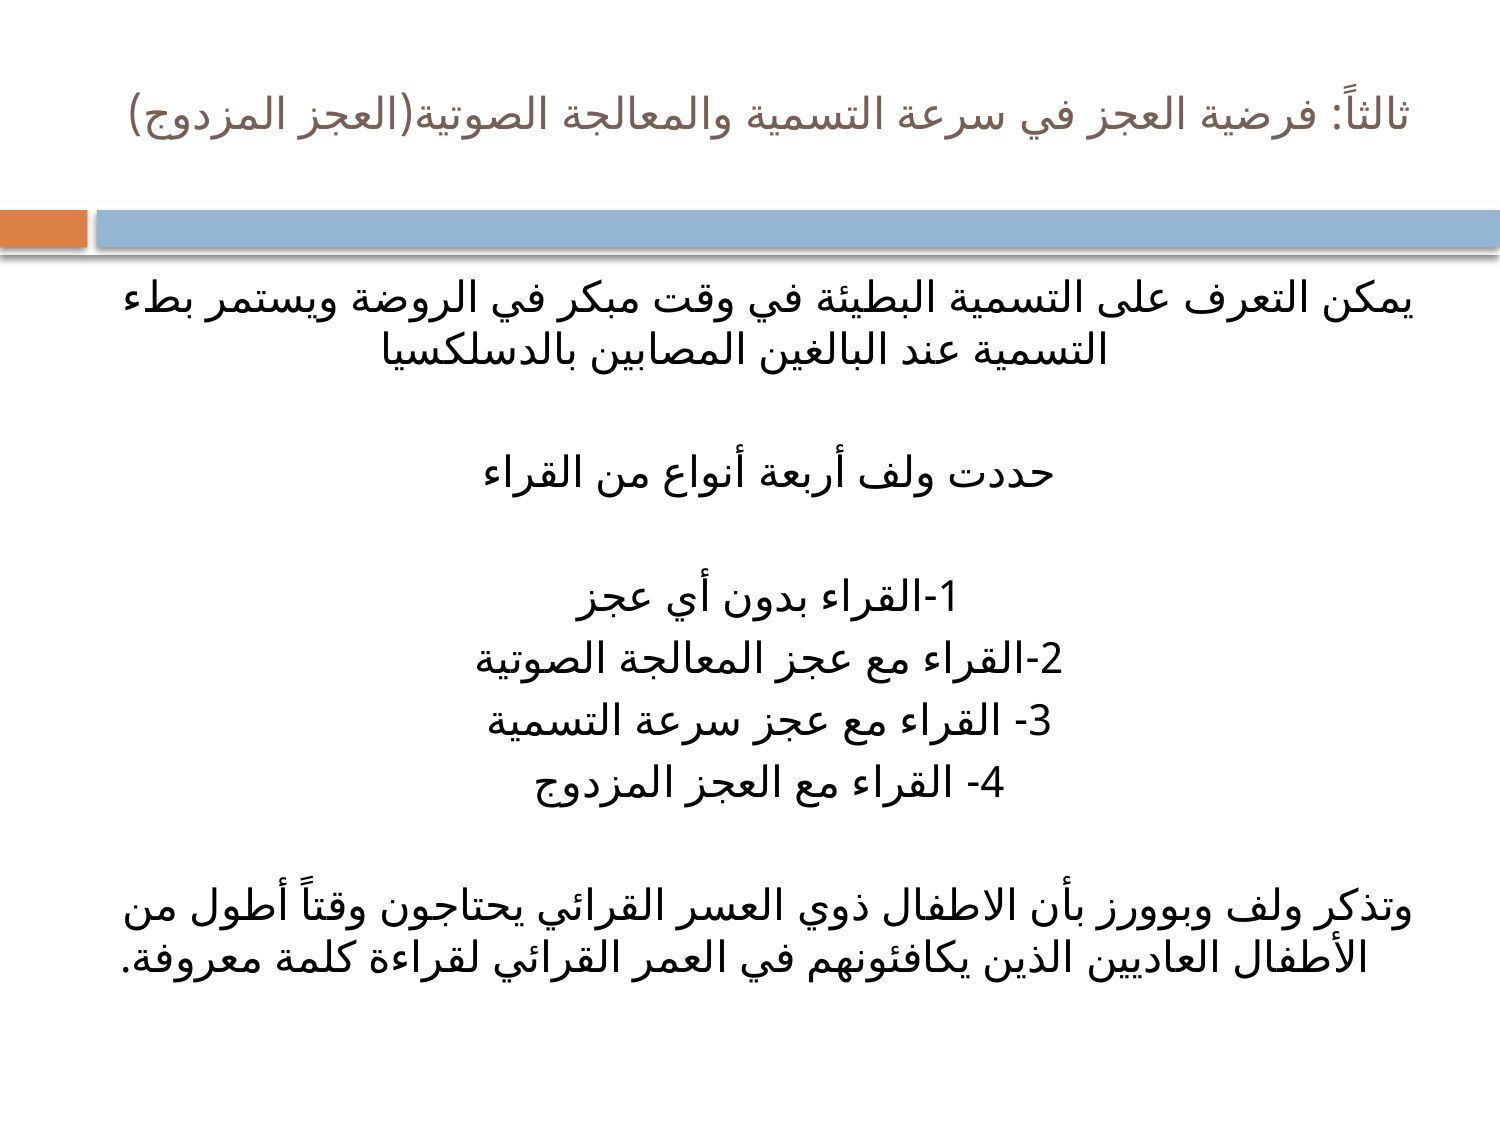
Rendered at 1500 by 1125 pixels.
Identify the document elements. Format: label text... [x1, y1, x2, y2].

title ثالثاً: فرضية العجز في سرعة التسمية والمعالجة الصوتية(العجز المزدوج) [100, 0, 1438, 225]
list يمكن التعرف على التسمية البطيئة في وقت مبكر في الروضة ويستمر بطء التسمية عند البالغين المصابين بالدسلكسيا حددت ولف أربعة أنواع من القراء 1-القراء بدون أي عجز 2-القراء مع عجز المعالجة الصوتية 3- القراء مع عجز سرعة التسمية 4- القراء مع العجز المزدوج وتذكر ولف وبوورز بأن الاطفال ذوي العسر القرائي يحتاجون وقتاً أطول من الأطفال العاديين الذين يكافئونهم في العمر القرائي لقراءة كلمة معروفة. [100, 262, 1438, 1063]
